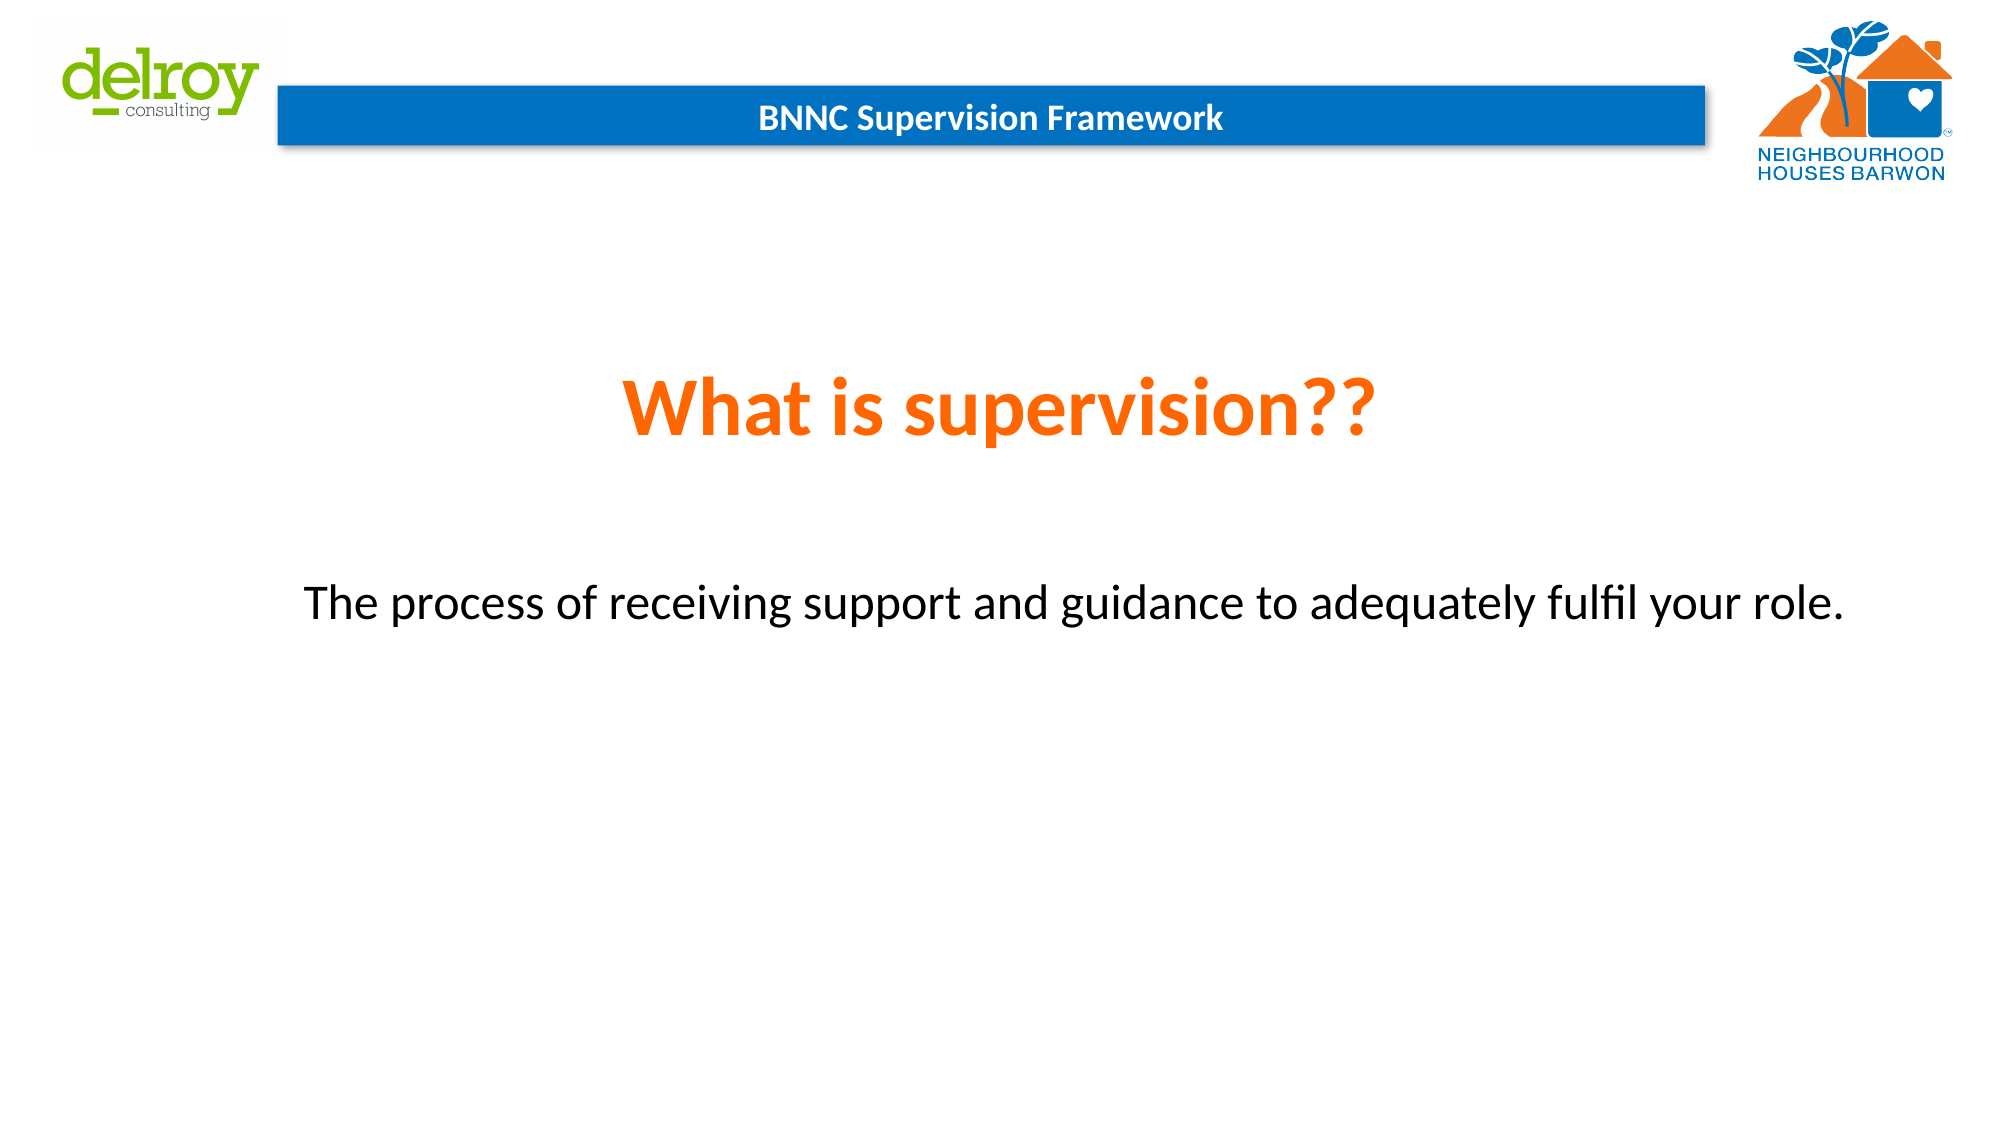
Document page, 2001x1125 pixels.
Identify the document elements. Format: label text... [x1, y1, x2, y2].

text_box What is supervision?? [608, 345, 1534, 460]
text_box BNNC Supervision Framework [289, 85, 1705, 146]
text_box The process of receiving support and guidance to adequately fulfil your role. [288, 562, 1929, 638]
picture [1757, 19, 1954, 184]
picture [32, 19, 289, 148]
